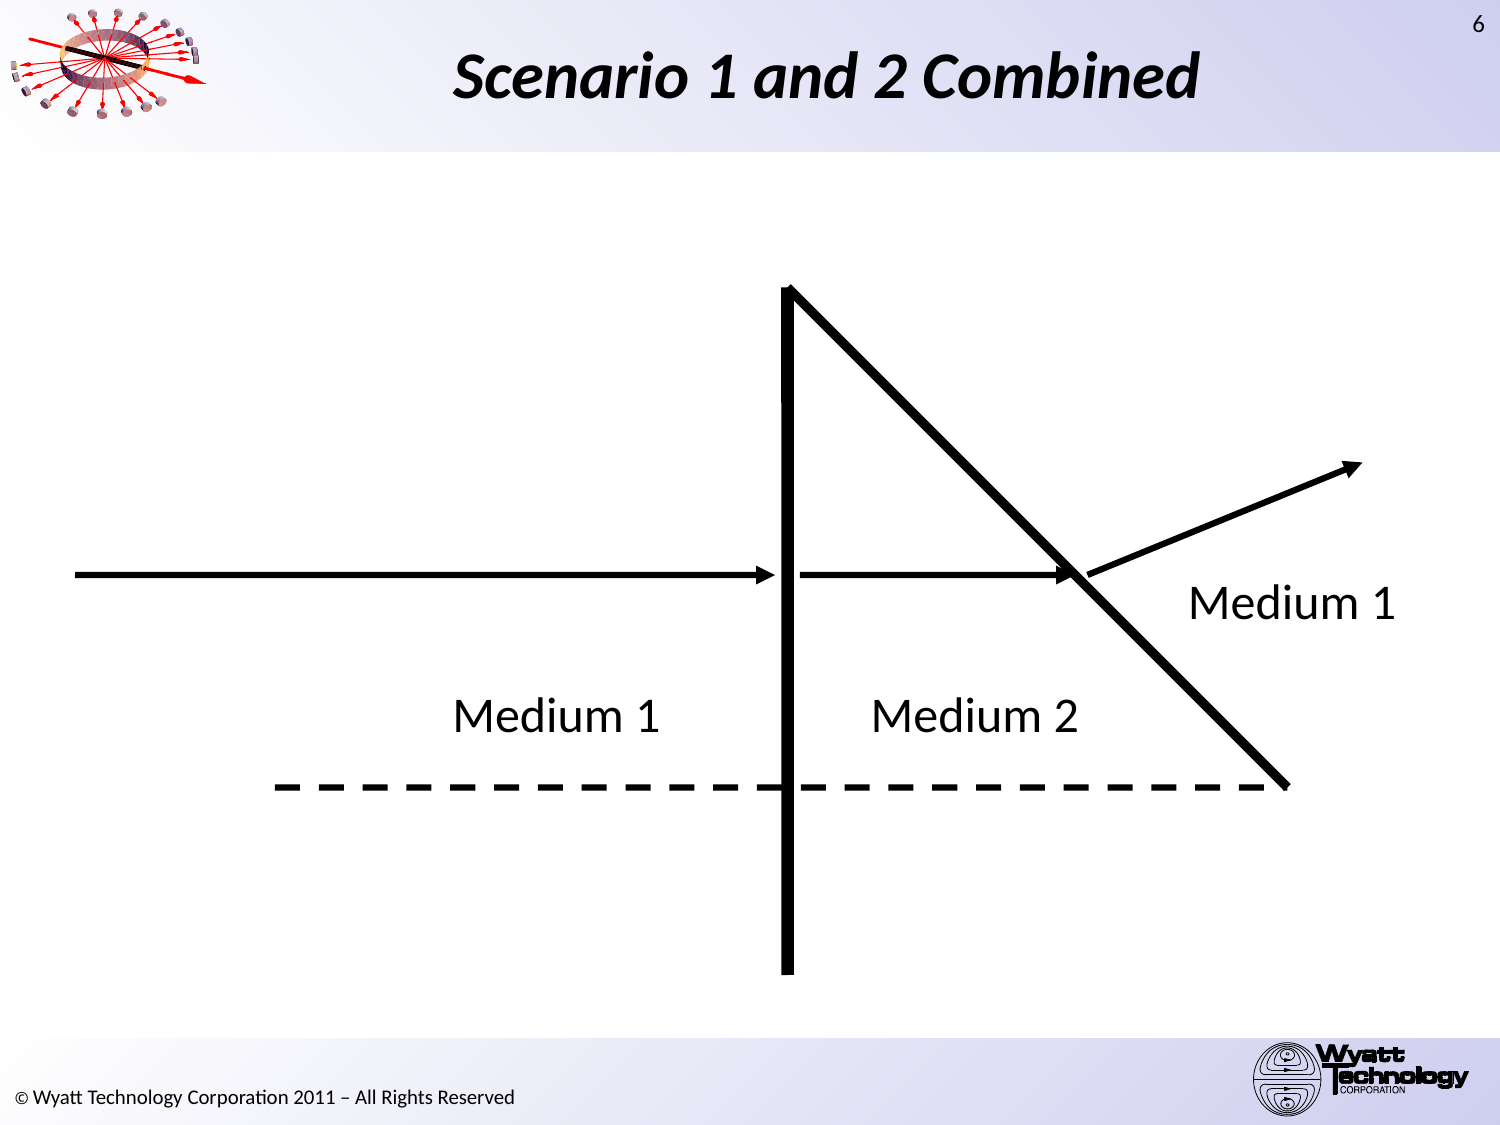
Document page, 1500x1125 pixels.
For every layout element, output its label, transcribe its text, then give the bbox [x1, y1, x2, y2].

text_box Medium 1 [437, 674, 740, 750]
text_box [74, 568, 775, 582]
text_box Medium 1 [1173, 562, 1475, 638]
text_box [1087, 461, 1363, 576]
text_box Medium 2 [855, 674, 1138, 750]
text_box [799, 568, 1075, 582]
title Scenario 1 and 2 Combined [217, 25, 1438, 120]
